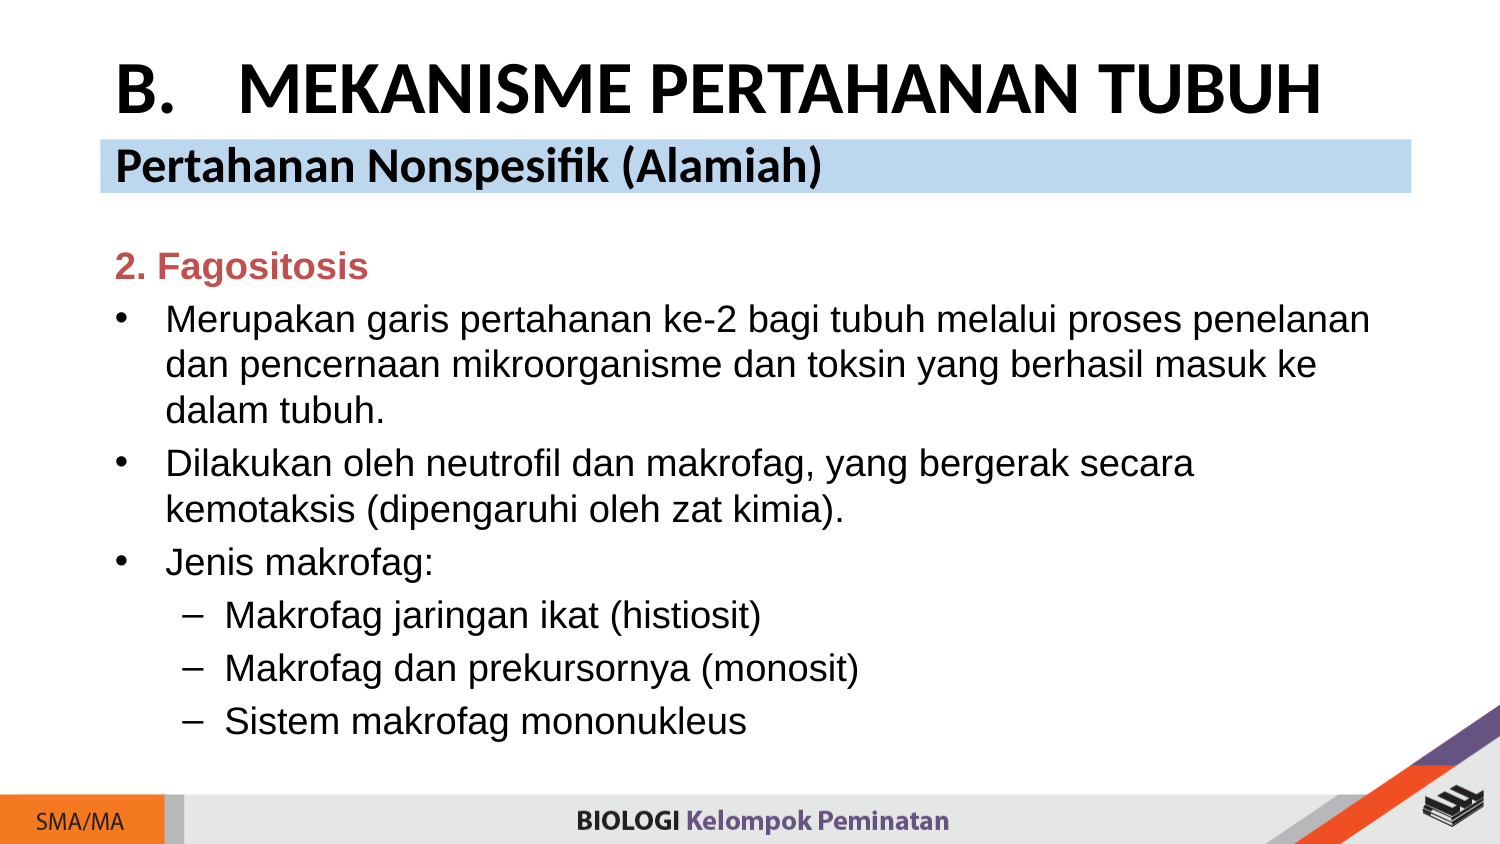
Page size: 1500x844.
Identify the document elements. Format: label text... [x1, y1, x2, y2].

text_box MEKANISME PERTAHANAN TUBUH [100, 49, 1412, 129]
picture [0, 705, 1500, 844]
text_box Pertahanan Nonspesifik (Alamiah) [100, 139, 1412, 193]
text_box 2. Fagositosis Merupakan garis pertahanan ke-2 bagi tubuh melalui proses penelanan dan pencernaan mikroorganisme dan toksin yang berhasil masuk ke dalam tubuh. Dilakukan oleh neutrofil dan makrofag, yang bergerak secara kemotaksis (dipengaruhi oleh zat kimia). Jenis makrofag: Makrofag jaringan ikat (histiosit) Makrofag dan prekursornya (monosit) Sistem makrofag mononukleus [100, 233, 1412, 754]
